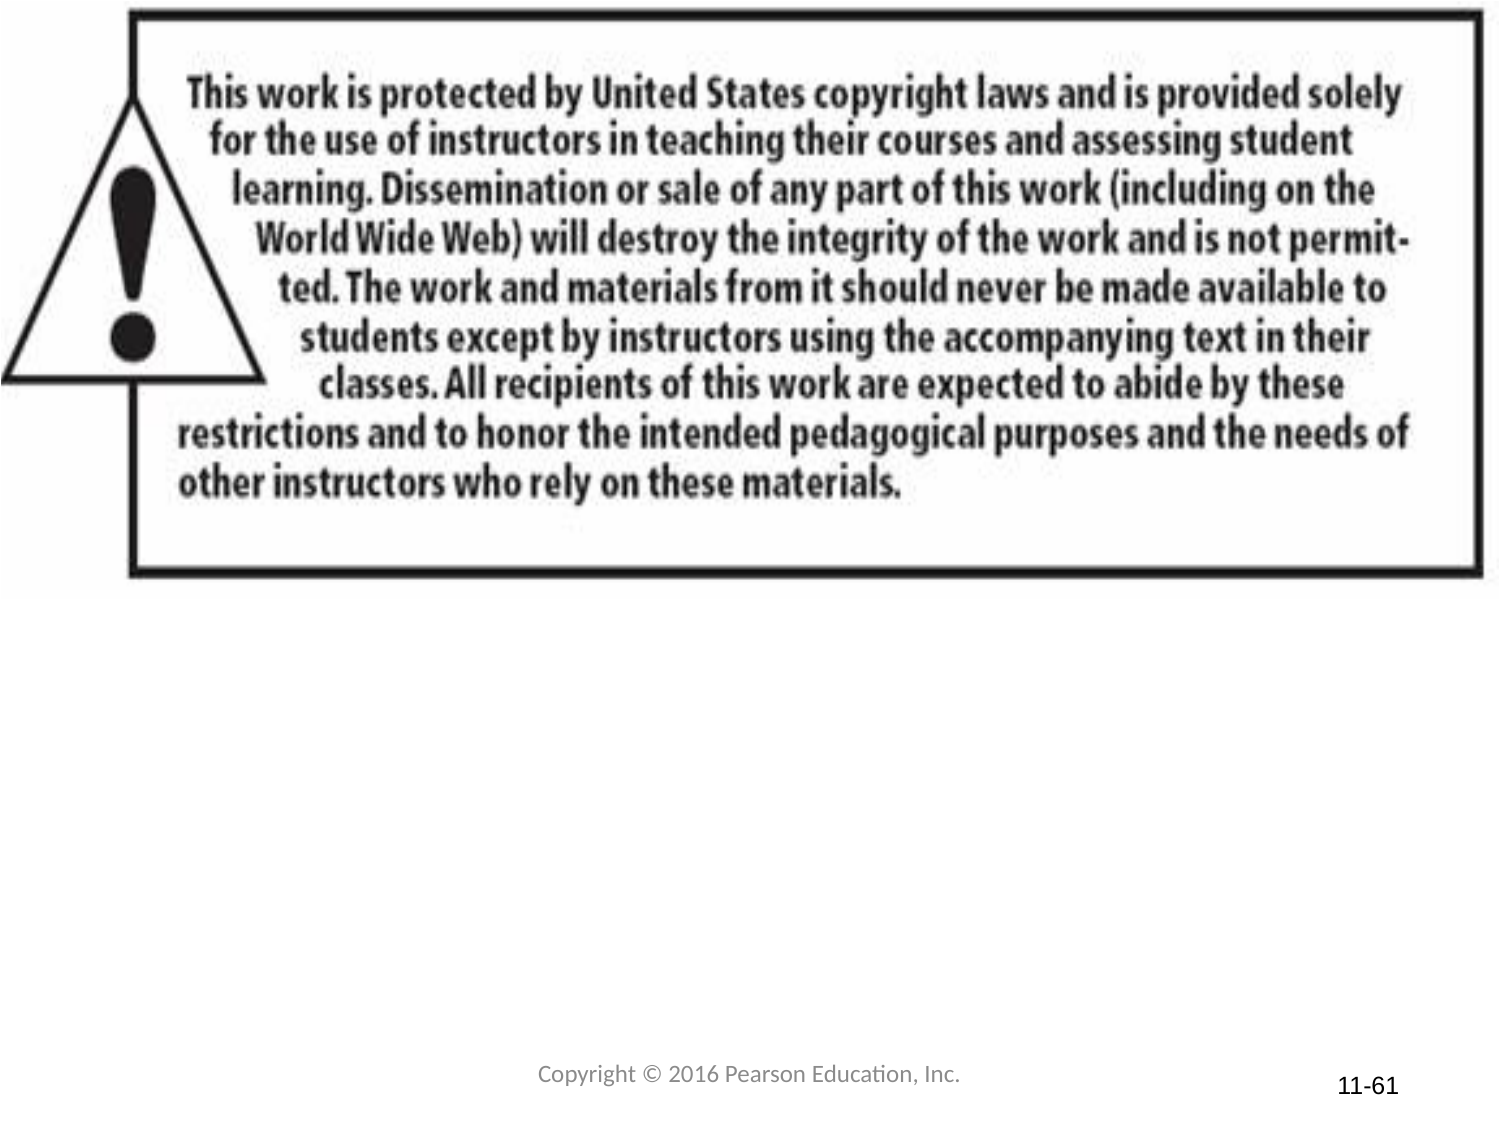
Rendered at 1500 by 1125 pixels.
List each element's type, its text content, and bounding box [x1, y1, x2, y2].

footer Copyright © 2016 Pearson Education, Inc. [512, 1042, 988, 1103]
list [0, 0, 1500, 601]
